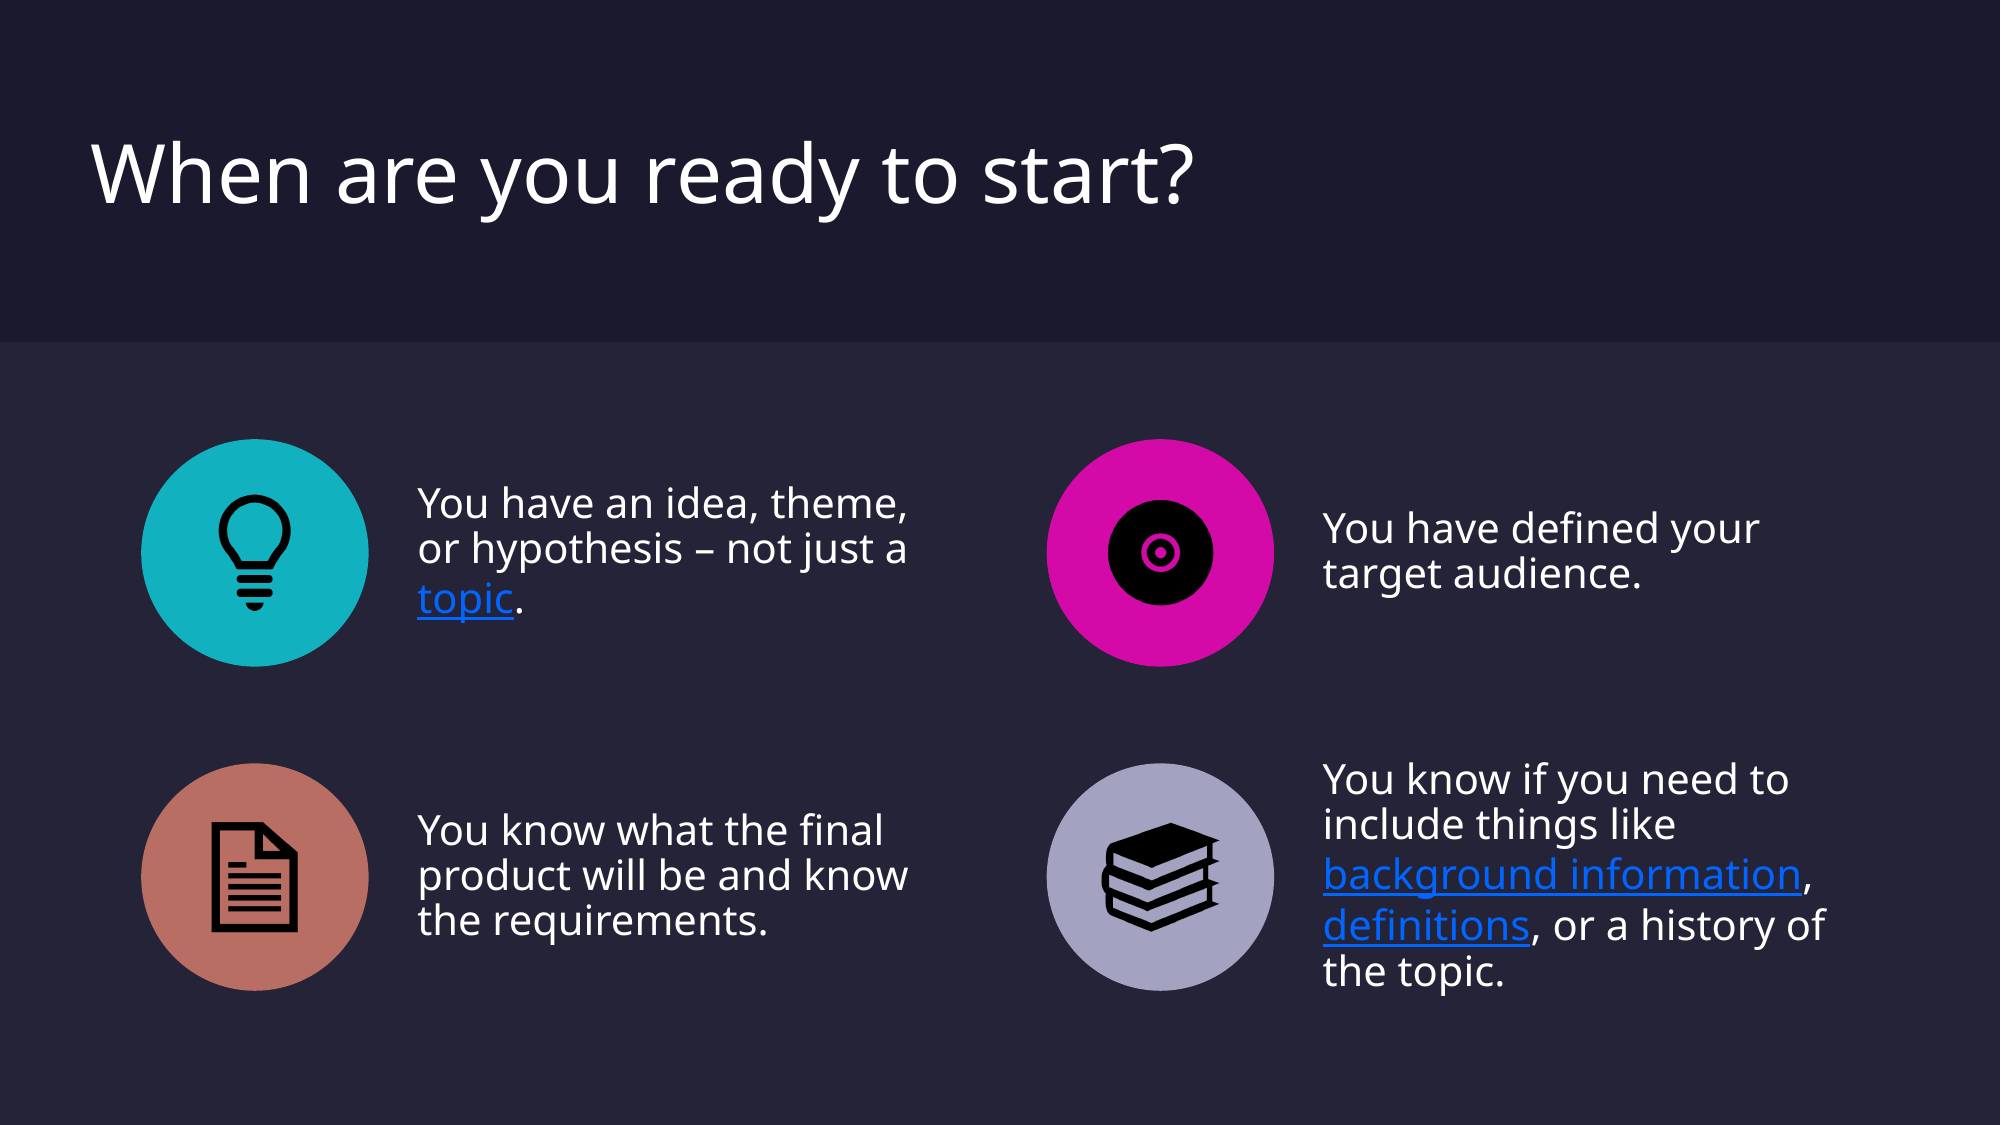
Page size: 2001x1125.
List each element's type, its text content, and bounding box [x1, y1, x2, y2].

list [90, 430, 1910, 1000]
text_box [0, 0, 2000, 341]
text_box [0, 341, 2000, 1125]
title When are you ready to start? [90, 90, 1290, 253]
